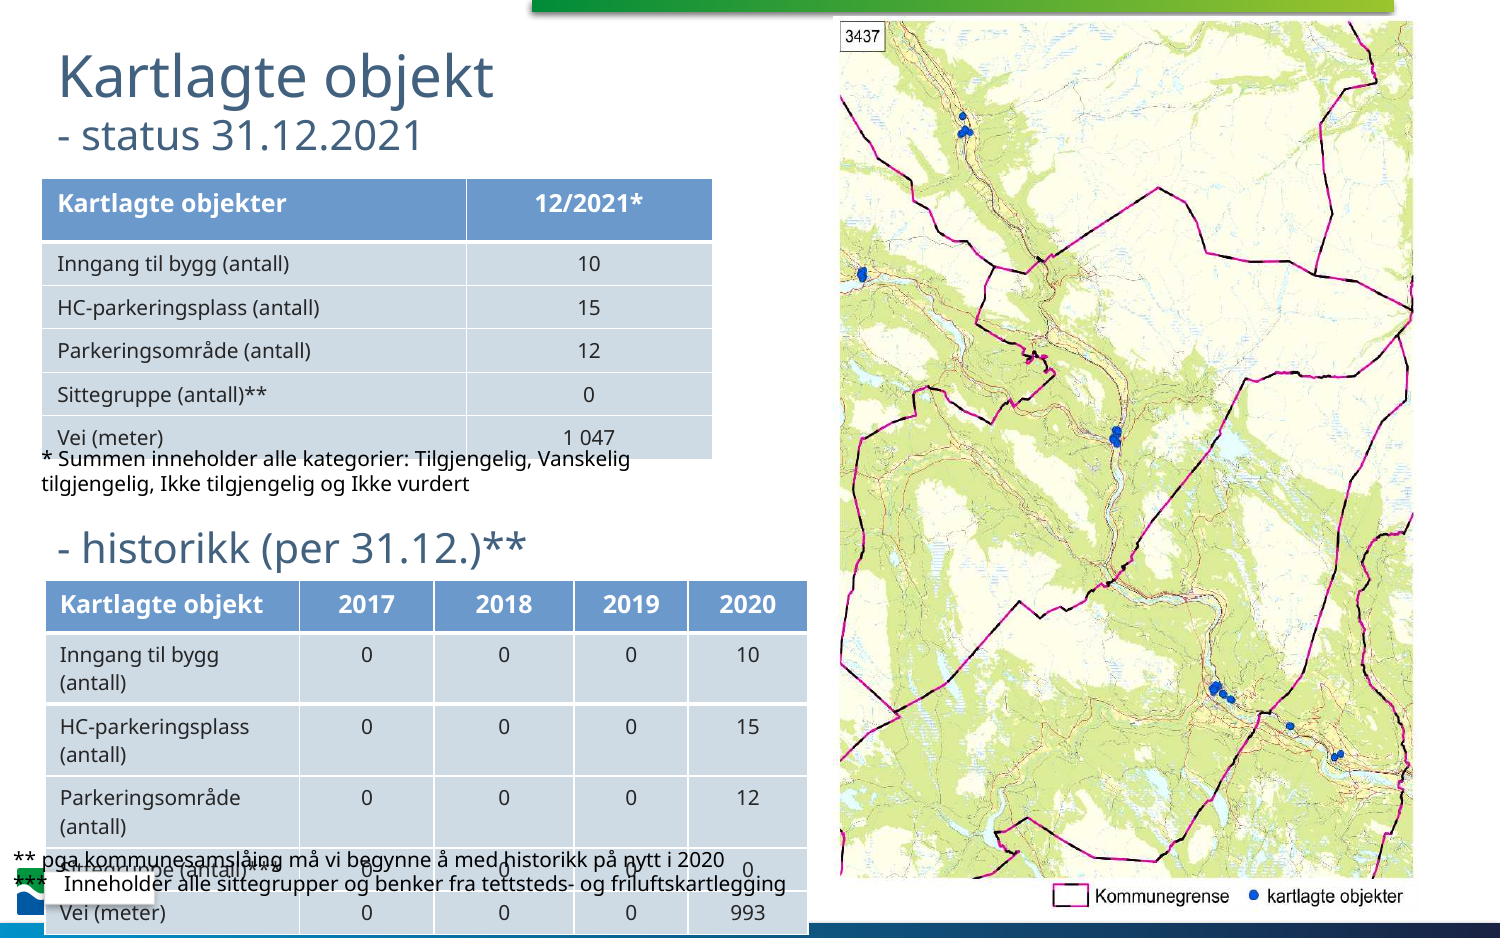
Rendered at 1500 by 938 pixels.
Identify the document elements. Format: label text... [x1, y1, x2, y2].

text_box Kartlagte objekt - status 31.12.2021 [42, 24, 828, 167]
table_cell Vei (meter) [42, 416, 466, 438]
table_header 12/2021* [467, 179, 712, 240]
table_cell 10 [689, 635, 807, 702]
table_cell 993 [689, 892, 807, 934]
table_header Kartlagte objekt [46, 581, 299, 631]
table_cell 0 [300, 904, 433, 934]
picture [833, 16, 1419, 913]
table_cell Parkeringsområde (antall) [46, 777, 299, 838]
table_cell 12 [689, 777, 807, 847]
table_cell 15 [467, 286, 712, 328]
text_box ** pga kommunesamslåing må vi begynne å med historikk på nytt i 2020 *** Inneholder alle sittegrupper og benker fra tettsteds- og friluftskartlegging [0, 838, 802, 904]
table_cell 0 [300, 635, 433, 702]
table_header 2017 [300, 581, 433, 631]
table_cell 0 [435, 777, 573, 838]
table_cell 0 [300, 706, 433, 775]
table_cell 0 [575, 904, 687, 934]
table_header 2020 [689, 581, 807, 631]
table_cell 12 [467, 329, 712, 372]
table_cell 0 [575, 635, 687, 702]
table_cell 0 [435, 904, 573, 934]
table_cell Parkeringsområde (antall) [42, 329, 466, 372]
table_cell Vei (meter) [46, 904, 299, 934]
table_header 2019 [575, 581, 687, 631]
table_cell 0 [435, 706, 573, 775]
text_box * Summen inneholder alle kategorier: Tilgjengelig, Vanskelig tilgjengelig, Ikke tilgjengelig og Ikke vurdert [26, 438, 711, 504]
table_cell Sittegruppe (antall)** [42, 373, 466, 415]
table_cell 0 [300, 777, 433, 838]
table_cell Inngang til bygg (antall) [42, 244, 466, 285]
table_cell HC-parkeringsplass (antall) [42, 286, 466, 328]
table_cell 0 [435, 635, 573, 702]
table_cell HC-parkeringsplass (antall) [46, 706, 299, 775]
table_cell 15 [689, 706, 807, 775]
table_cell 0 [575, 777, 687, 838]
table_cell Inngang til bygg (antall) [46, 635, 299, 702]
table_cell 0 [575, 706, 687, 775]
table_cell 1 047 [467, 416, 712, 459]
table_cell 0 [802, 849, 807, 890]
table_cell 0 [467, 373, 712, 415]
table_cell 10 [467, 244, 712, 285]
table_header 2018 [435, 581, 573, 631]
table_header Kartlagte objekter [42, 179, 466, 240]
text_box - historikk (per 31.12.)** [42, 496, 828, 580]
